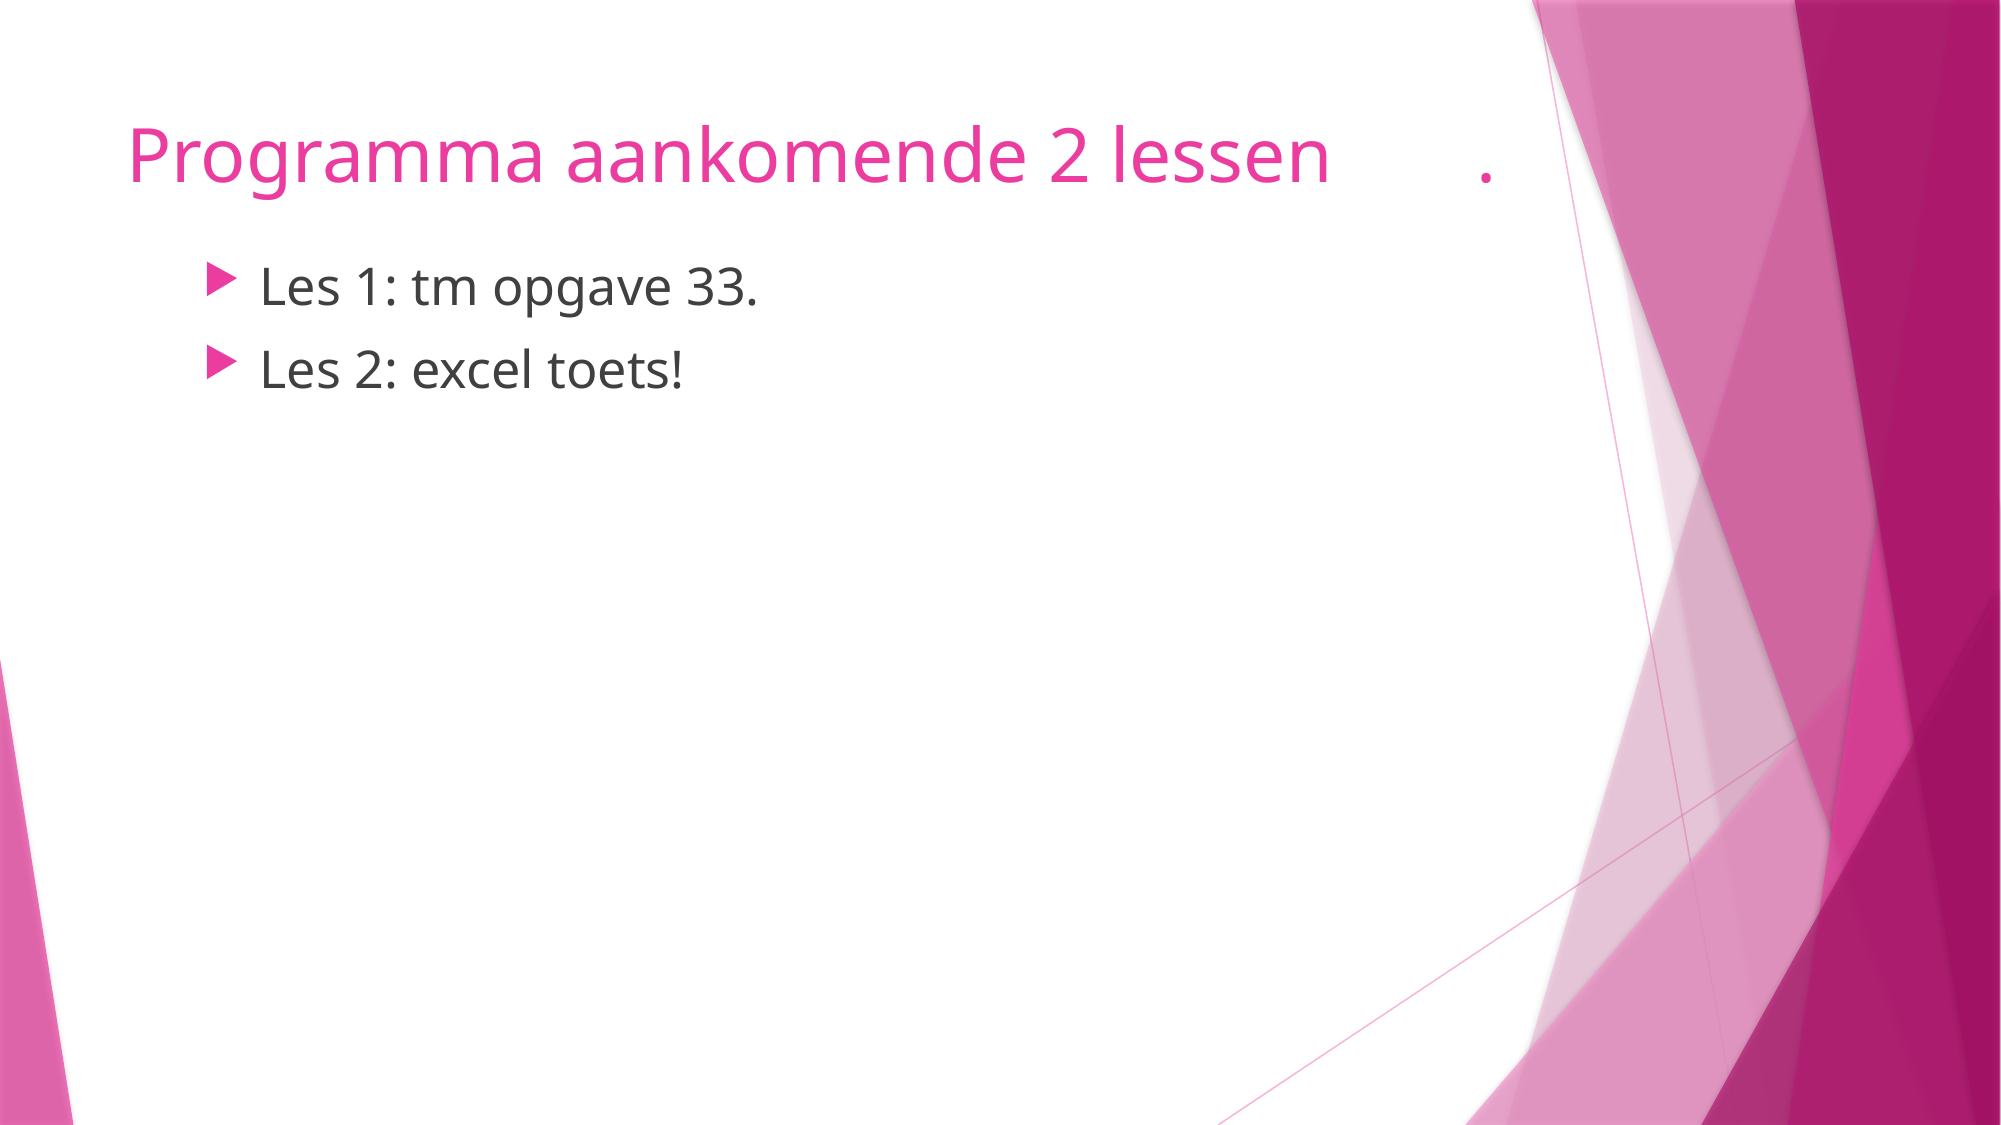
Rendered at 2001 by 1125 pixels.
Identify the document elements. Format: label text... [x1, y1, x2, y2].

title Programma aankomende 2 lessen . [111, 99, 1522, 317]
list Les 1: tm opgave 33. Les 2: excel toets! [188, 246, 1599, 883]
